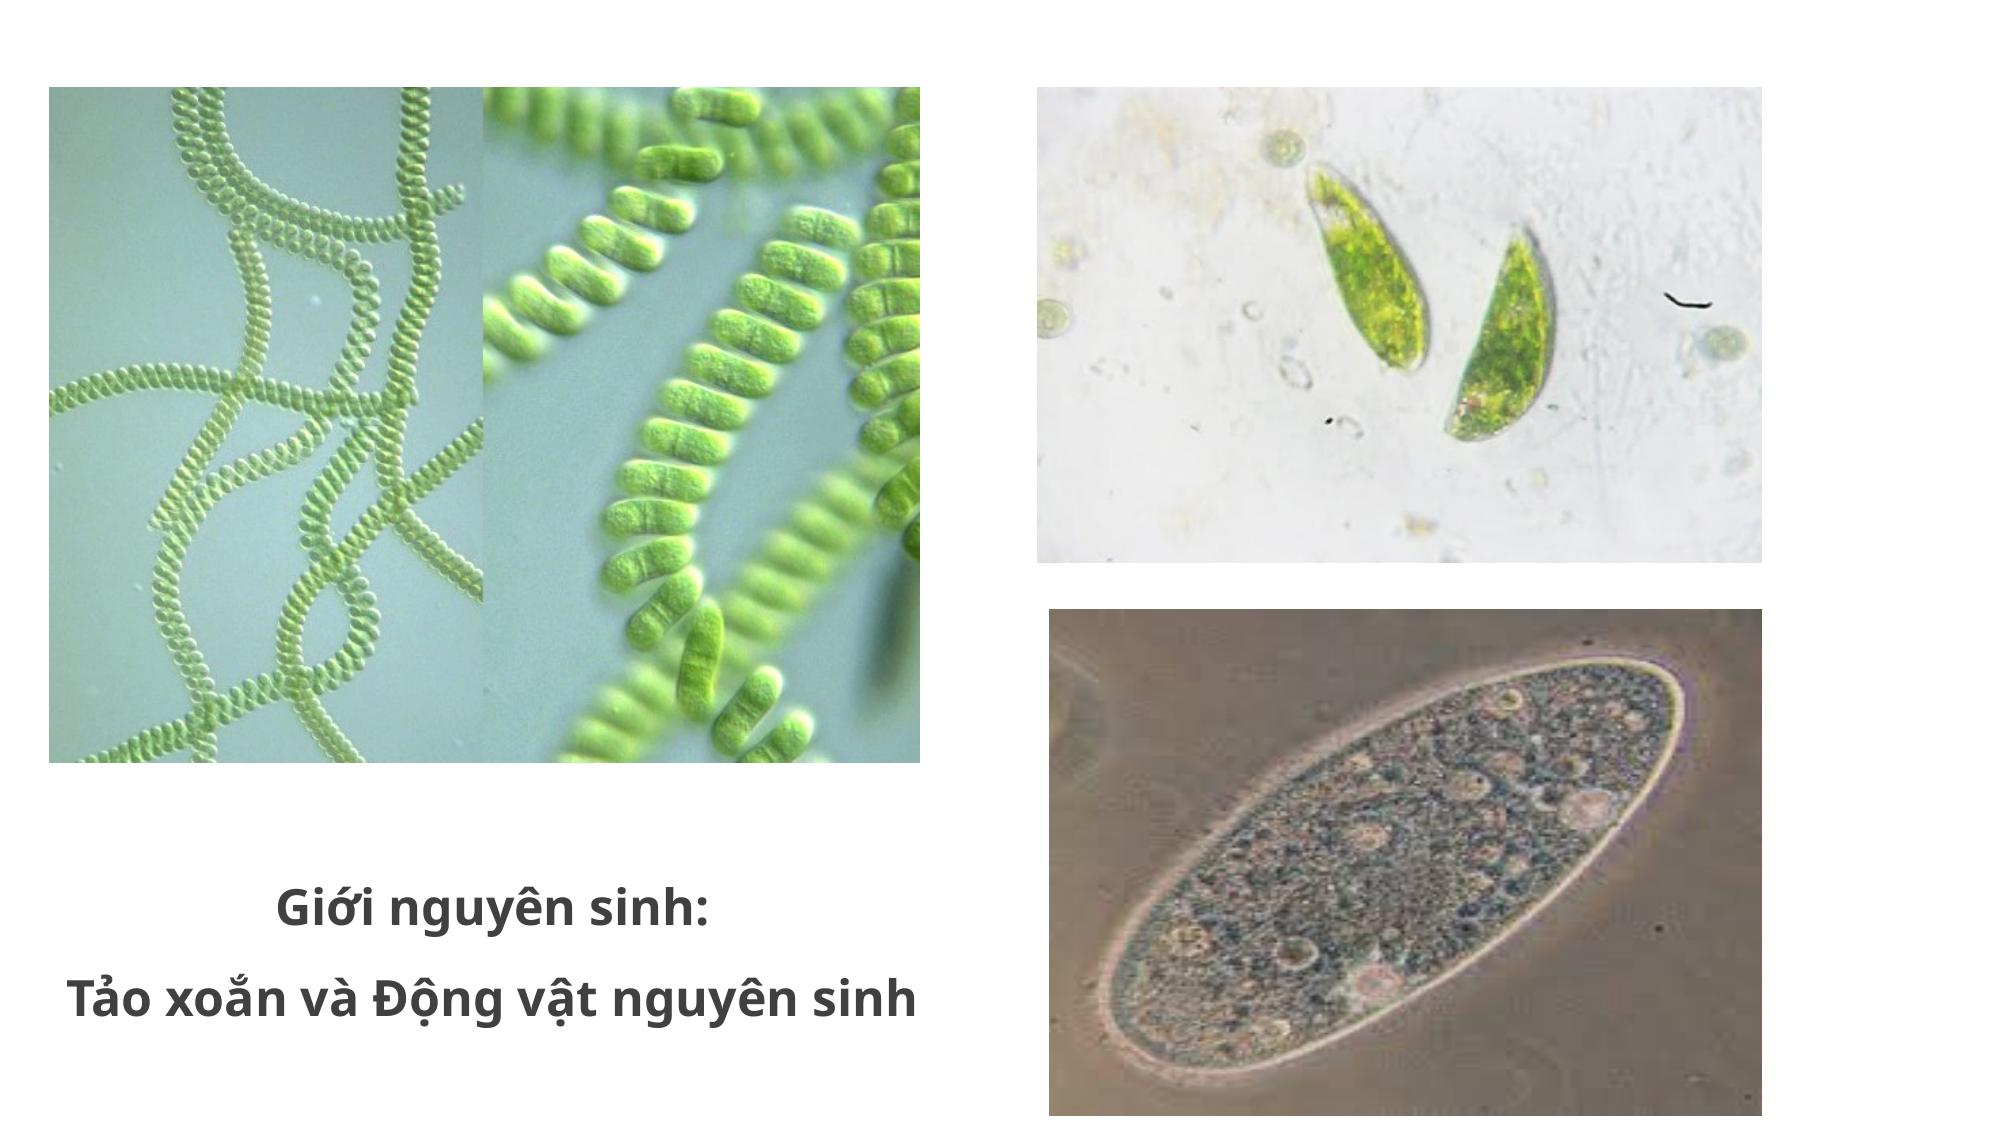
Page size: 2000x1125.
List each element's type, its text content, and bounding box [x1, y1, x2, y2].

picture [1049, 608, 1763, 1117]
picture [1036, 86, 1763, 563]
text_box Giới nguyên sinh: Tảo xoắn và Động vật nguyên sinh [48, 862, 937, 1035]
picture [49, 86, 921, 763]
